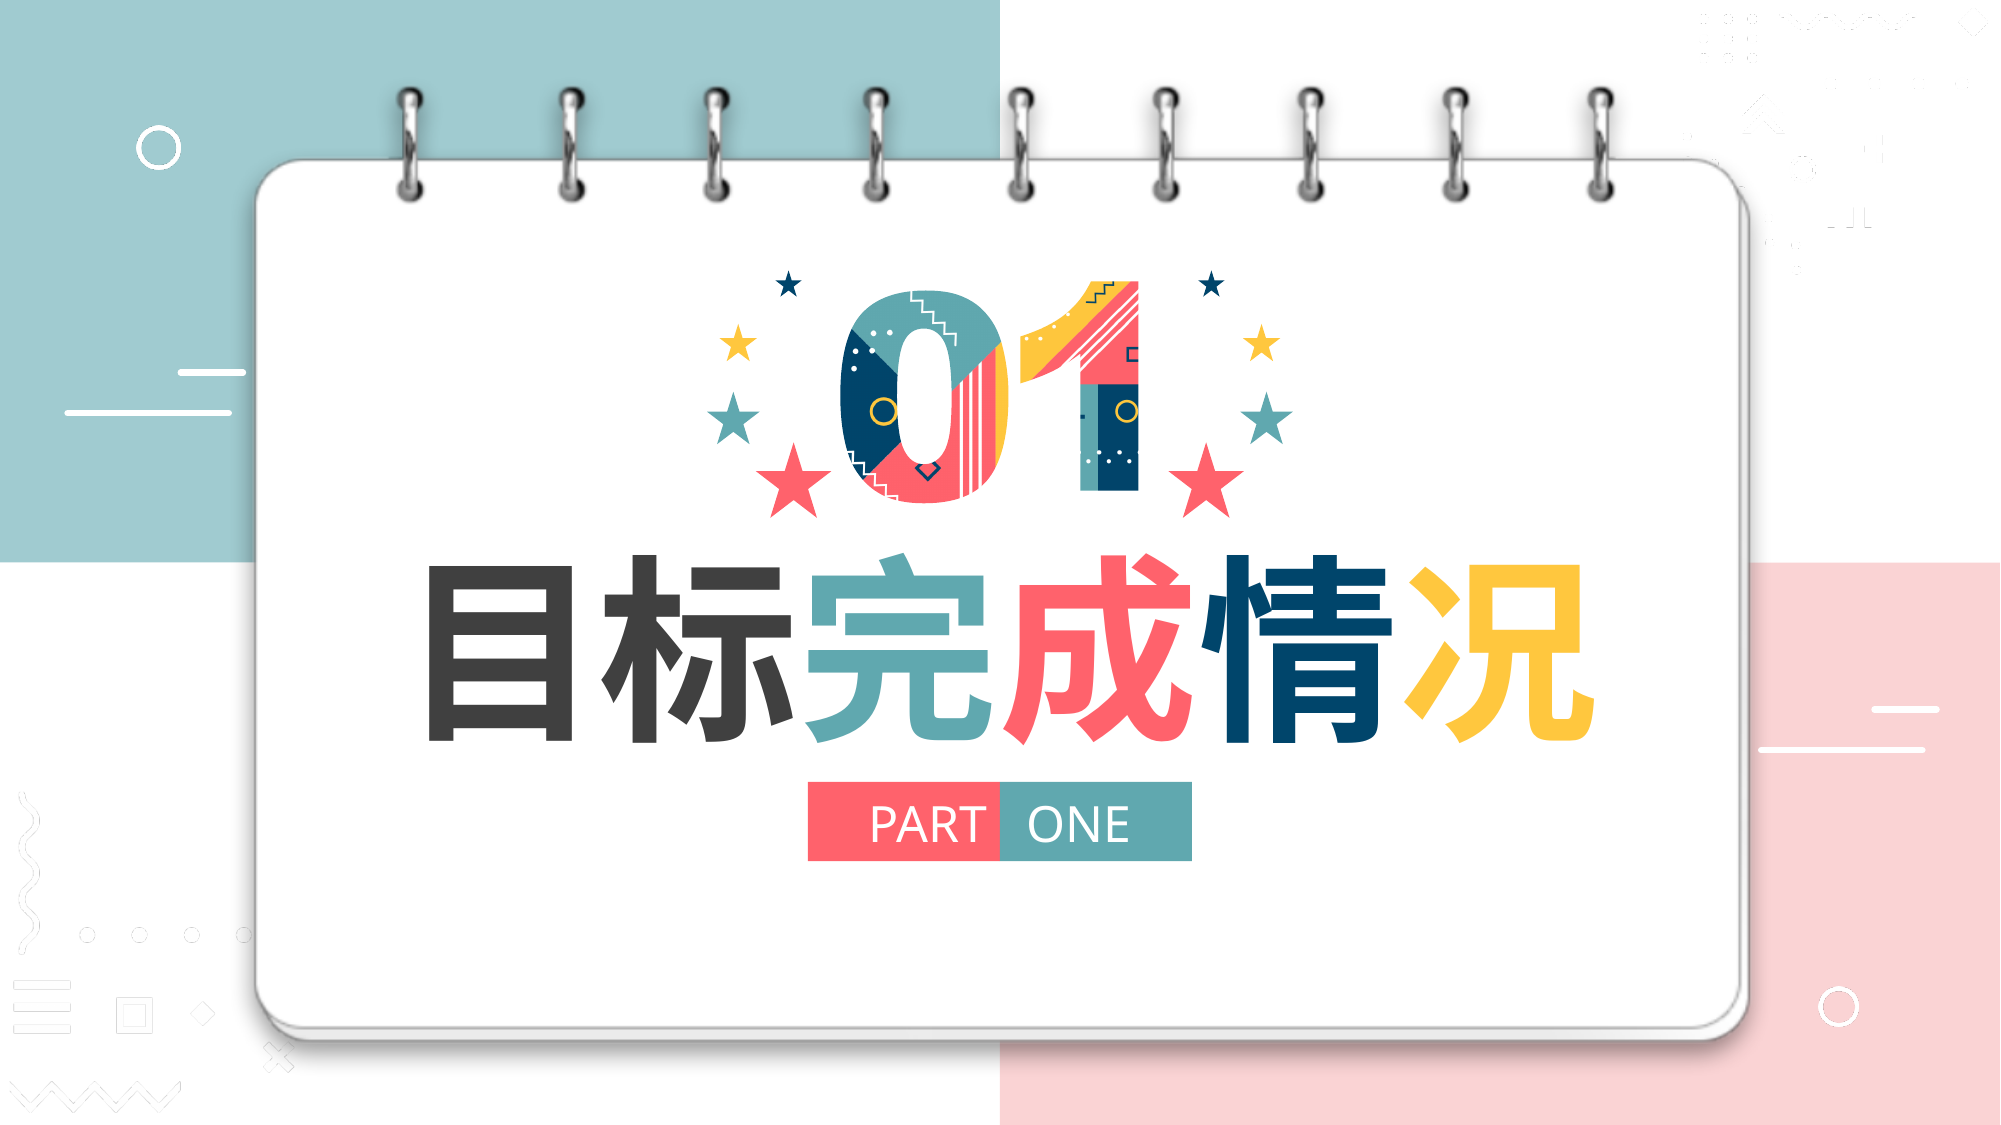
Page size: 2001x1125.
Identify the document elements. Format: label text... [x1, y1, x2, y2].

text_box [1168, 270, 1293, 519]
picture [136, 125, 181, 170]
text_box 目标完成情况 [1497, 517, 1796, 773]
text_box 目标完成情况 [204, 517, 479, 773]
picture [9, 0, 1988, 1125]
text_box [707, 270, 832, 519]
picture [1818, 986, 1859, 1027]
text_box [807, 781, 1192, 862]
